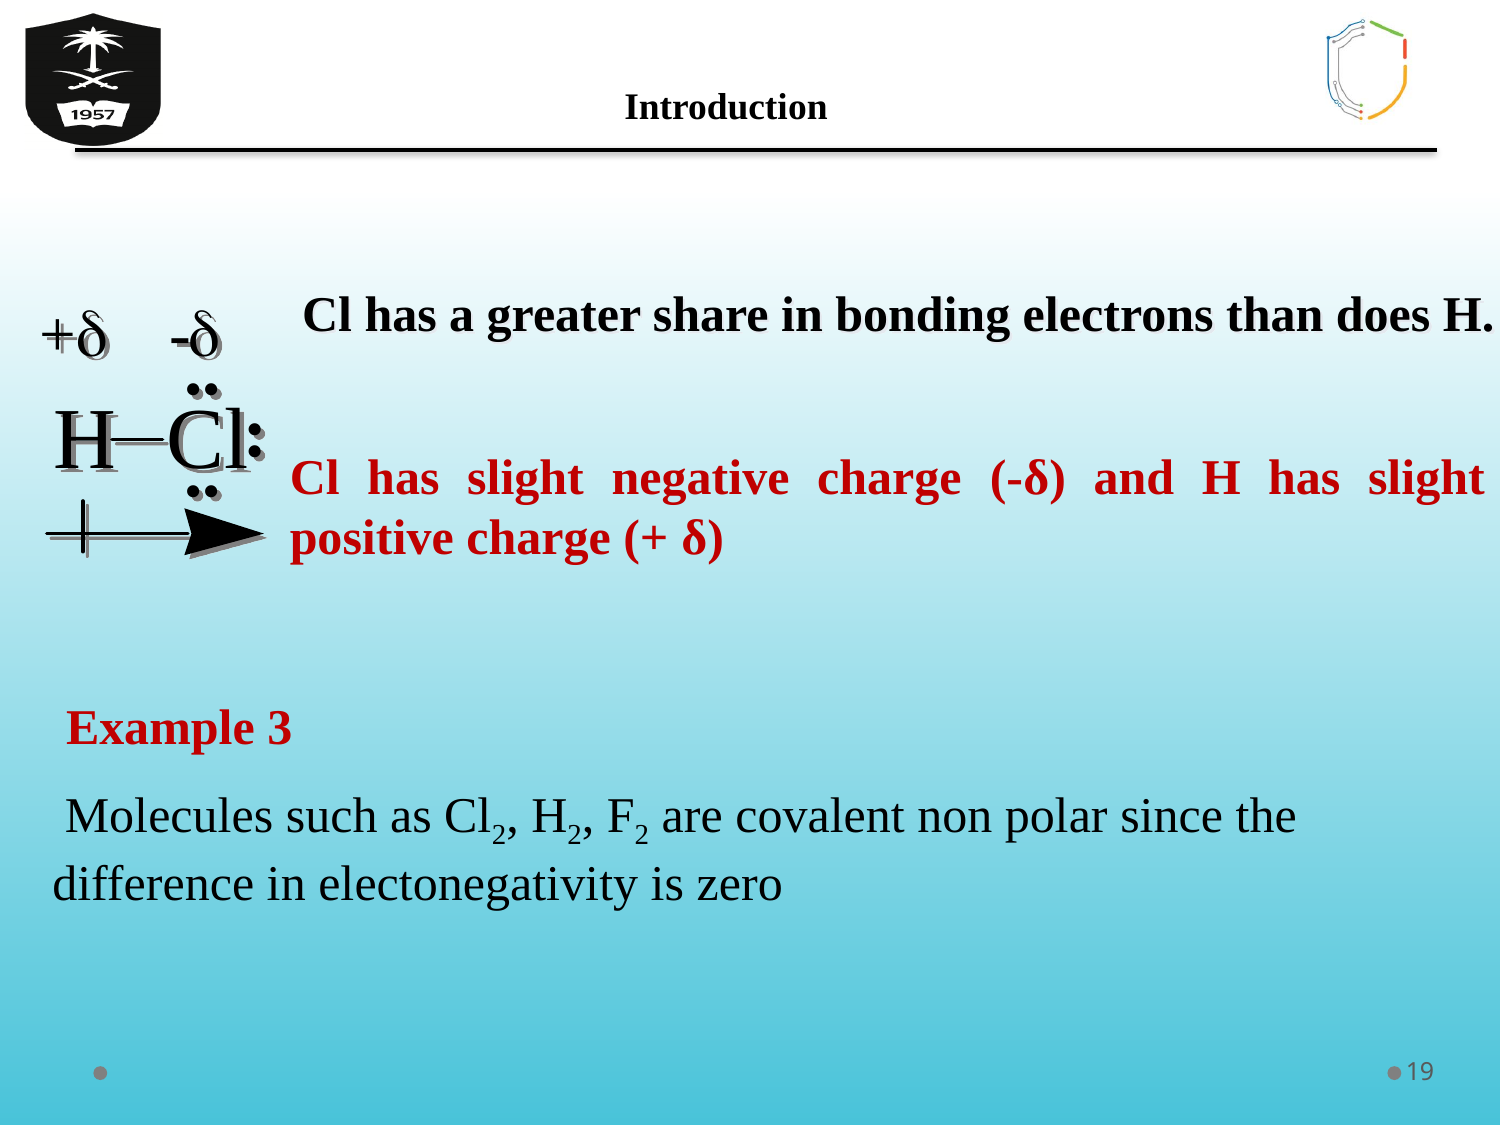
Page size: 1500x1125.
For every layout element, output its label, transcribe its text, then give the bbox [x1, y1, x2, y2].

text_box Example 3 [51, 687, 308, 763]
text_box Molecules such as Cl2, H2, F2 are covalent non polar since the difference in electonegativity is zero [37, 774, 1500, 918]
text_box Cl has a greater share in bonding electrons than does H. [287, 274, 1500, 349]
picture [24, 12, 163, 151]
text_box Cl has slight negative charge (-δ) and H has slight positive charge (+ δ) [275, 437, 1500, 573]
text_box Introduction [609, 74, 852, 135]
picture [24, 287, 279, 563]
picture [1308, 12, 1426, 137]
slide_number 19 [1401, 1042, 1494, 1103]
